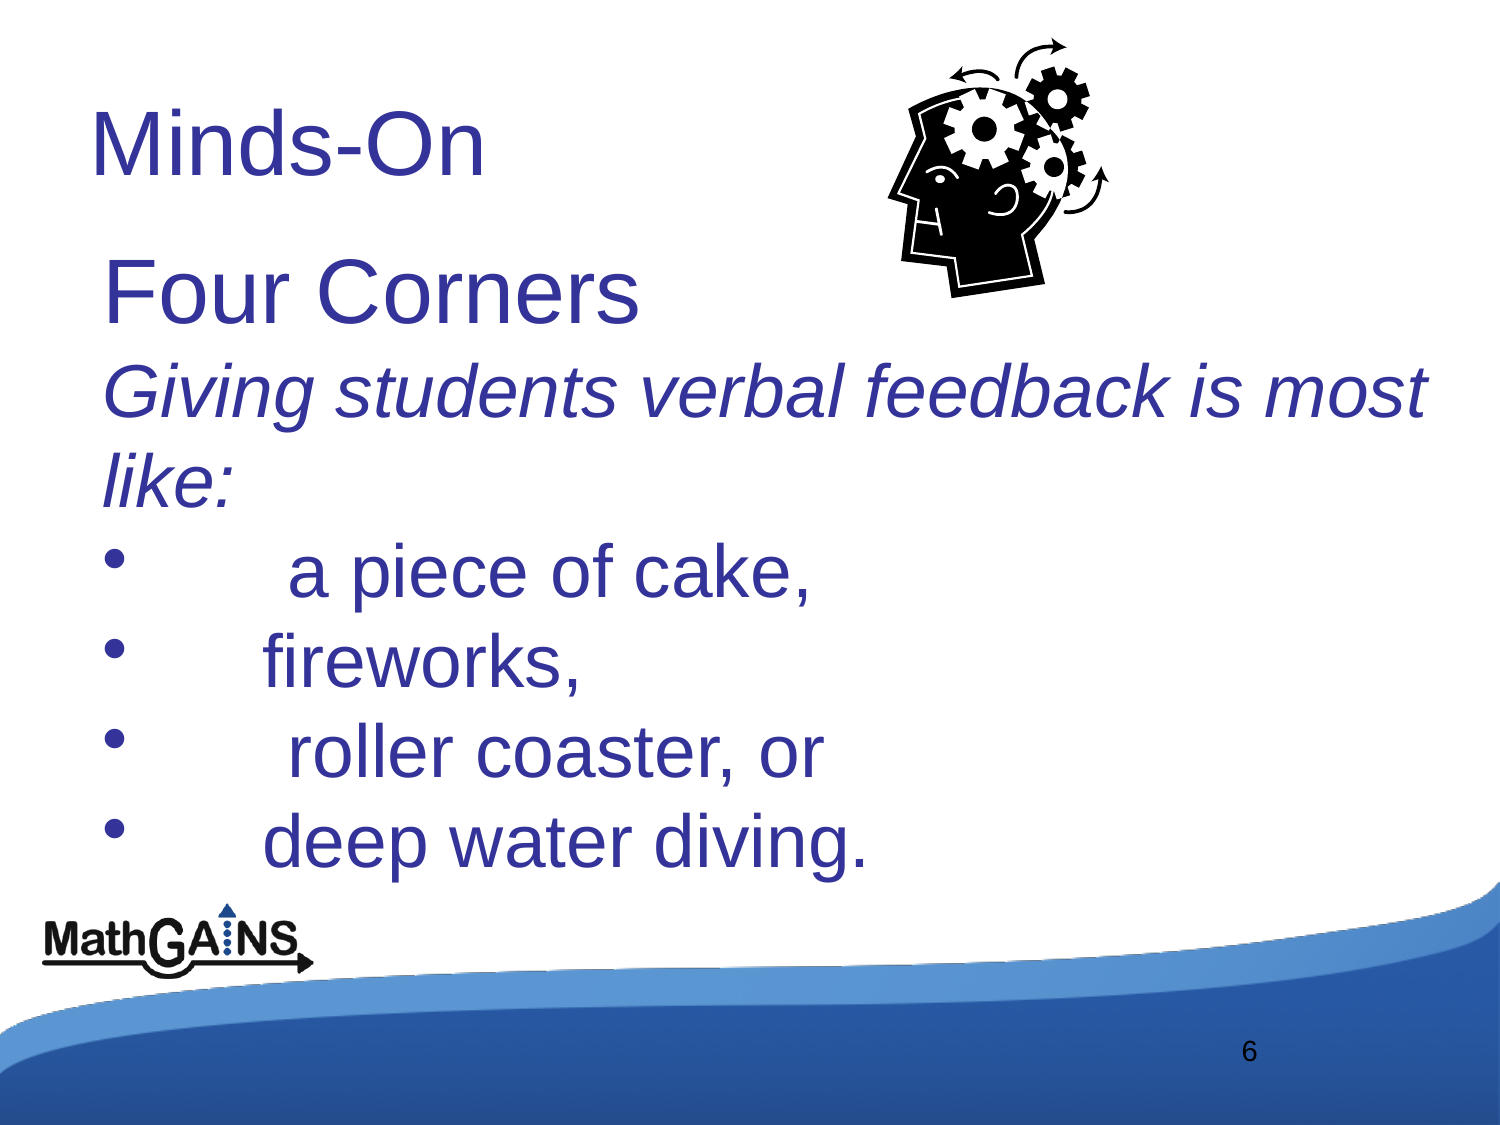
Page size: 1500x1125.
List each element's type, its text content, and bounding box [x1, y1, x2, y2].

text_box Four Corners Giving students verbal feedback is most like: a piece of cake, fireworks, roller coaster, or deep water diving. [87, 224, 1475, 876]
title Minds-On [74, 14, 1426, 263]
picture [0, 878, 1500, 1125]
picture [887, 37, 1110, 299]
